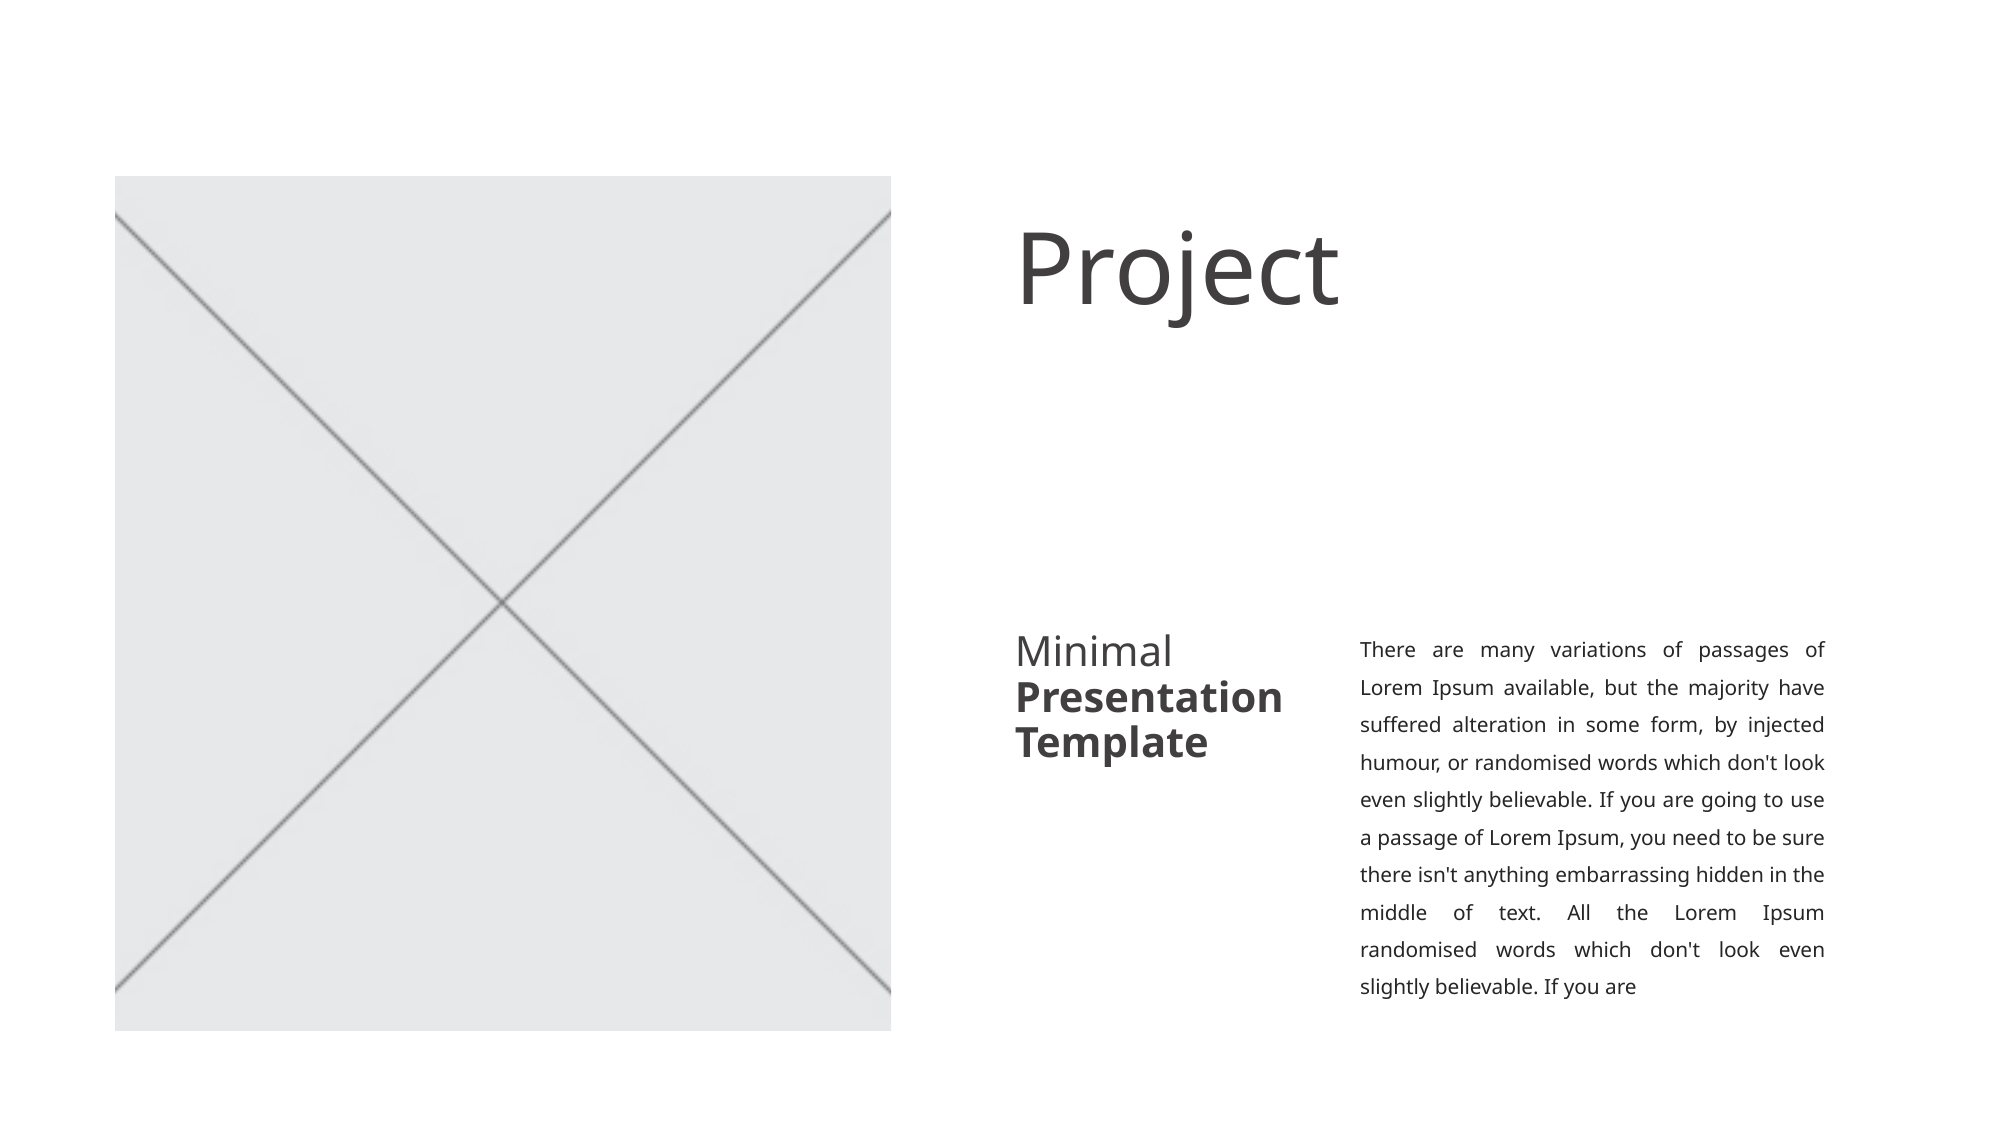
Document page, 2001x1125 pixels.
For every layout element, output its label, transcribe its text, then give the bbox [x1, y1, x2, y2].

text_box Presentation [999, 663, 1342, 708]
text_box There are many variations of passages of Lorem Ipsum available, but the majority have suffered alteration in some form, by injected humour, or randomised words which don't look even slightly believable. If you are going to use a passage of Lorem Ipsum, you need to be sure there isn't anything embarrassing hidden in the middle of text. All the Lorem Ipsum randomised words which don't look even slightly believable. If you are [1345, 617, 1840, 1007]
text_box Minimal [999, 617, 1342, 663]
picture [115, 176, 892, 1031]
text_box Template [999, 708, 1342, 774]
text_box Project [999, 175, 1762, 354]
